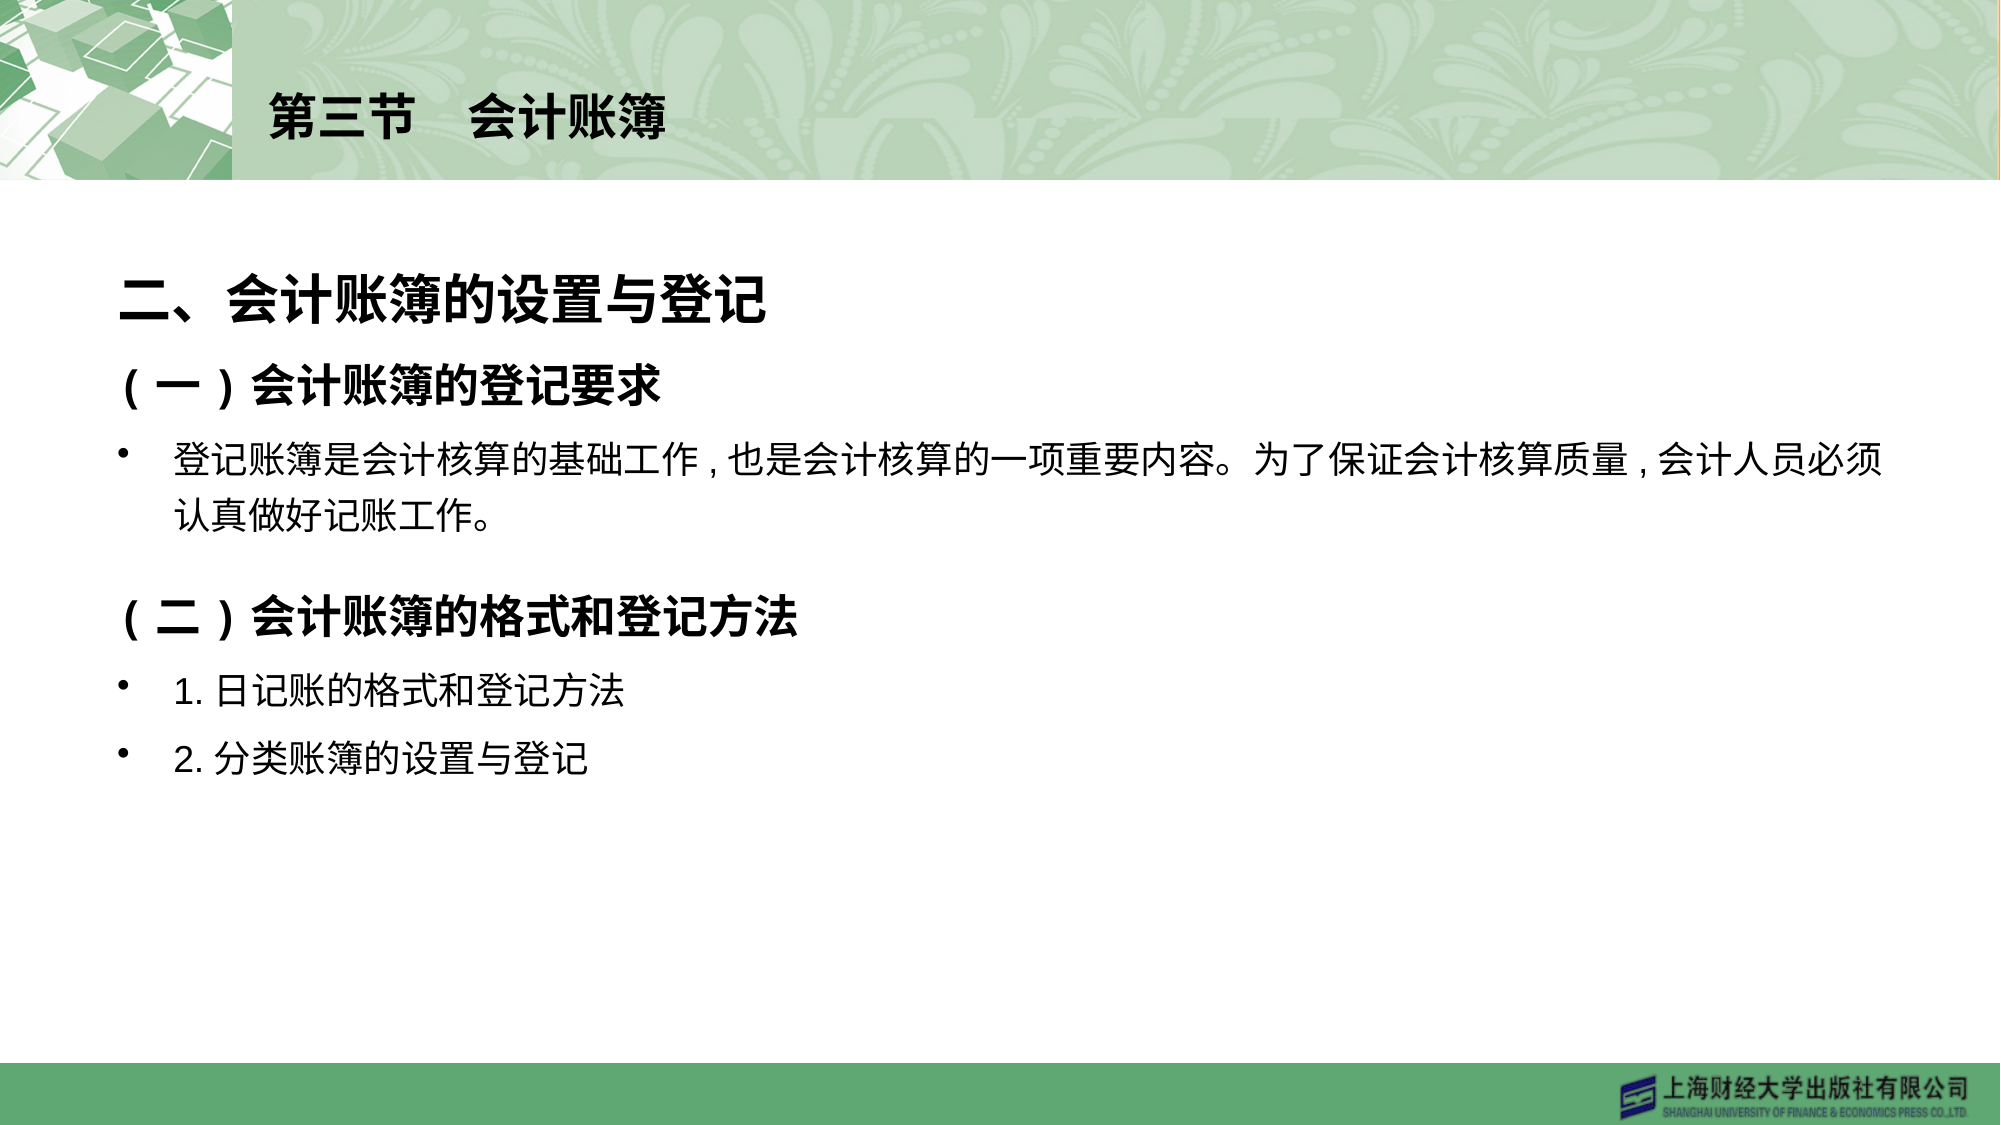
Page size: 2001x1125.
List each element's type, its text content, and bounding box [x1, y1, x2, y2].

title 第三节 会计账簿 [252, 64, 1609, 168]
list 二、会计账簿的设置与登记 (一)会计账簿的登记要求 登记账簿是会计核算的基础工作,也是会计核算的一项重要内容。为了保证会计核算质量,会计人员必须认真做好记账工作。 (二)会计账簿的格式和登记方法 1.日记账的格式和登记方法 2.分类账簿的设置与登记 [102, 241, 1898, 1065]
picture [0, 0, 2001, 1125]
